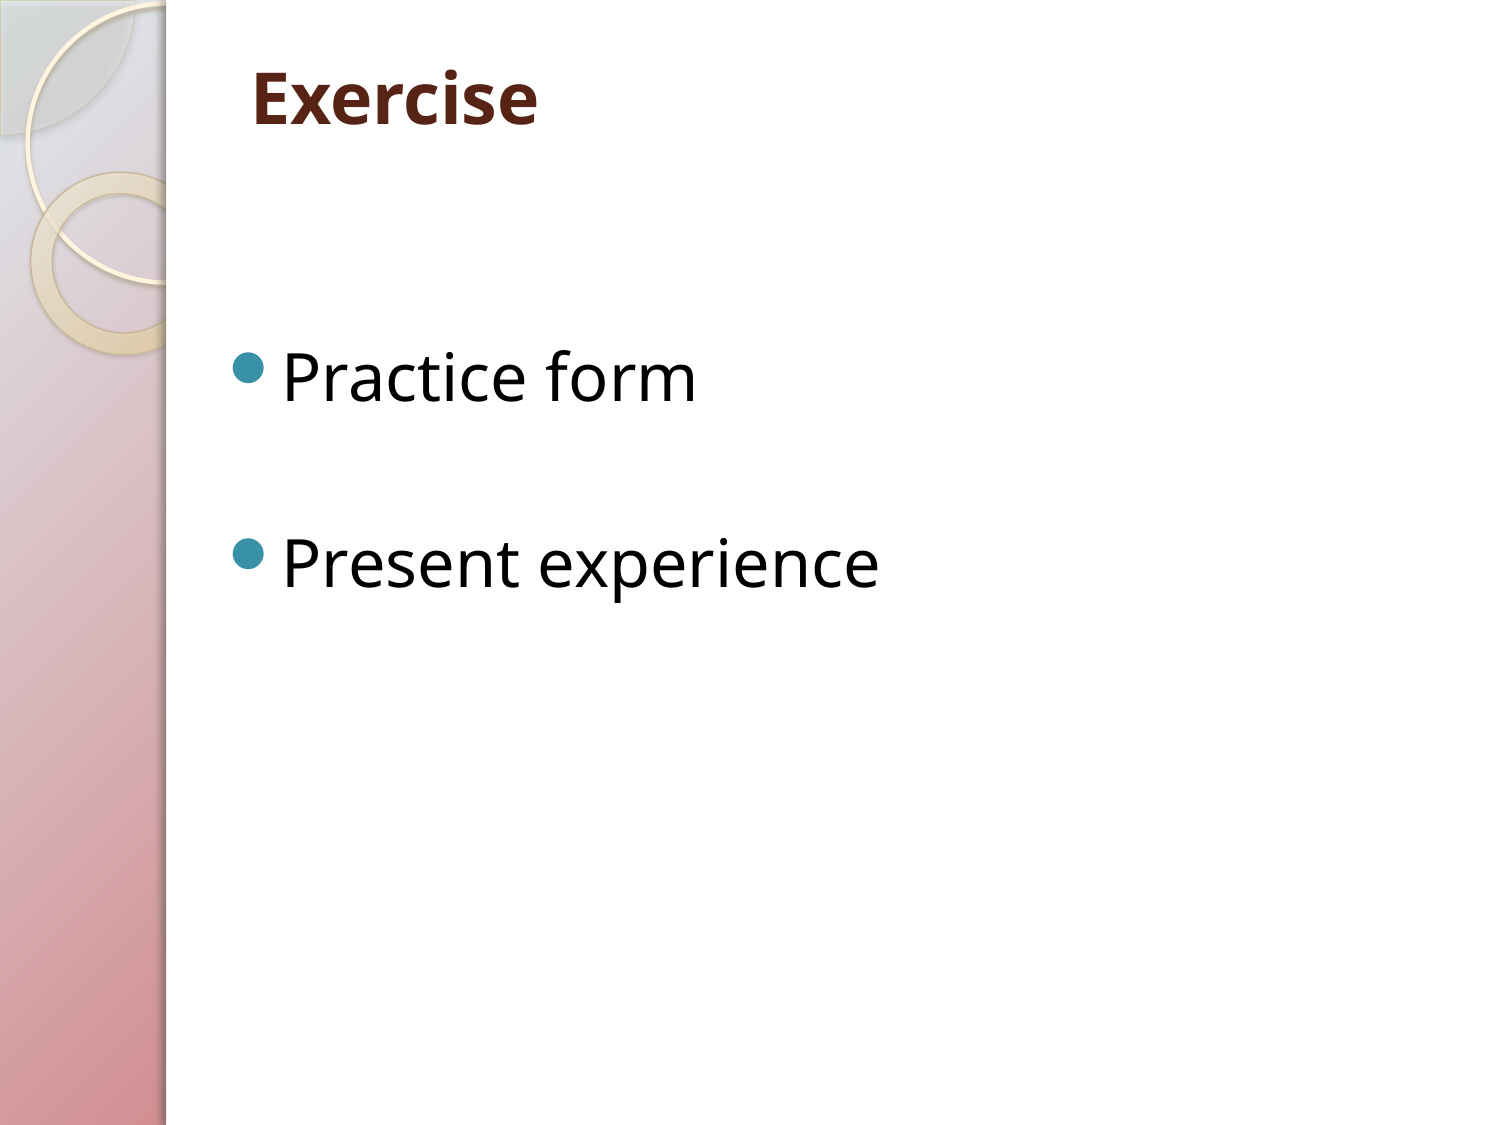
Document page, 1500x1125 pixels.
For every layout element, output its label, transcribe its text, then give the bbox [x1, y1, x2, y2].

title Exercise [235, 45, 1466, 233]
list Practice form Present experience [200, 50, 1430, 650]
